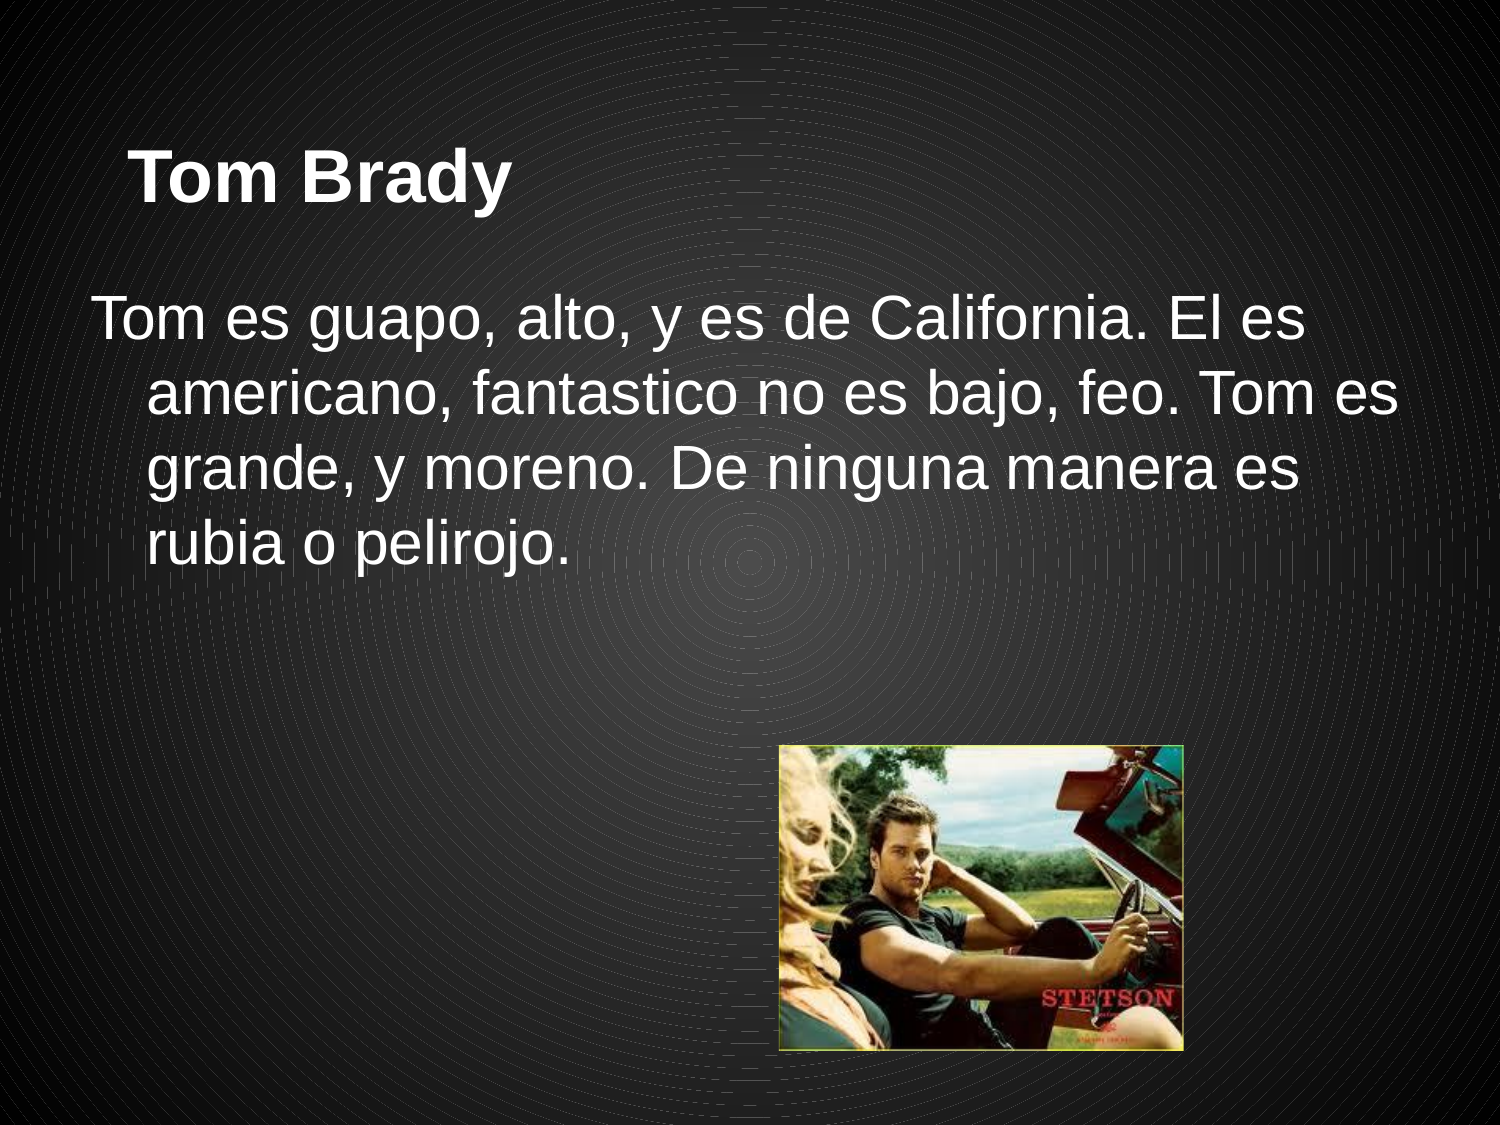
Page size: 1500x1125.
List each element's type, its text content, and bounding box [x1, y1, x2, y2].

list Tom es guapo, alto, y es de California. El es americano, fantastico no es bajo, feo. Tom es grande, y moreno. De ninguna manera es rubia o pelirojo. [75, 262, 1425, 931]
title Tom Brady [75, 14, 1425, 233]
text_box [778, 745, 1184, 1051]
